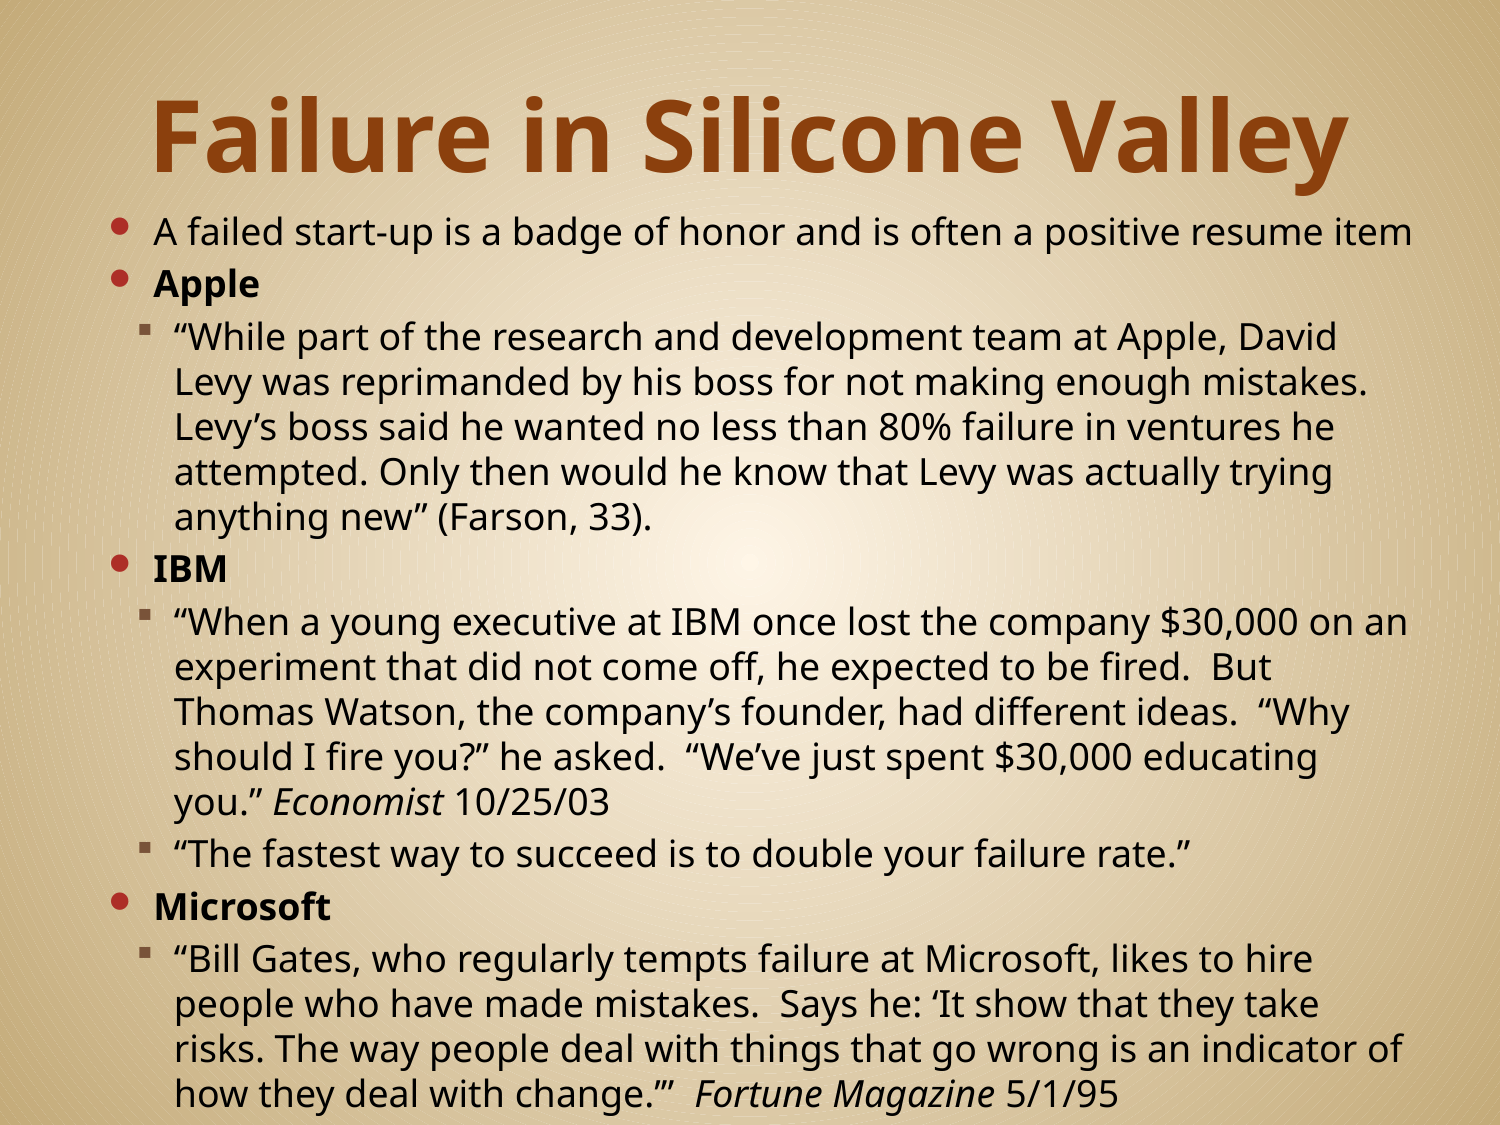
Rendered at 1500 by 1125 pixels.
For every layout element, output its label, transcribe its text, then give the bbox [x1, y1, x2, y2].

title Failure in Silicone Valley [75, 50, 1425, 199]
list A failed start-up is a badge of honor and is often a positive resume item Apple “While part of the research and development team at Apple, David Levy was reprimanded by his boss for not making enough mistakes. Levy’s boss said he wanted no less than 80% failure in ventures he attempted. Only then would he know that Levy was actually trying anything new” (Farson, 33). IBM “When a young executive at IBM once lost the company $30,000 on an experiment that did not come off, he expected to be fired. But Thomas Watson, the company’s founder, had different ideas. “Why should I fire you?” he asked. “We’ve just spent $30,000 educating you.” Economist 10/25/03 “The fastest way to succeed is to double your failure rate.” Microsoft “Bill Gates, who regularly tempts failure at Microsoft, likes to hire people who have made mistakes. Says he: ‘It show that they take risks. The way people deal with things that go wrong is an indicator of how they deal with change.’” Fortune Magazine 5/1/95 [74, 199, 1426, 1063]
